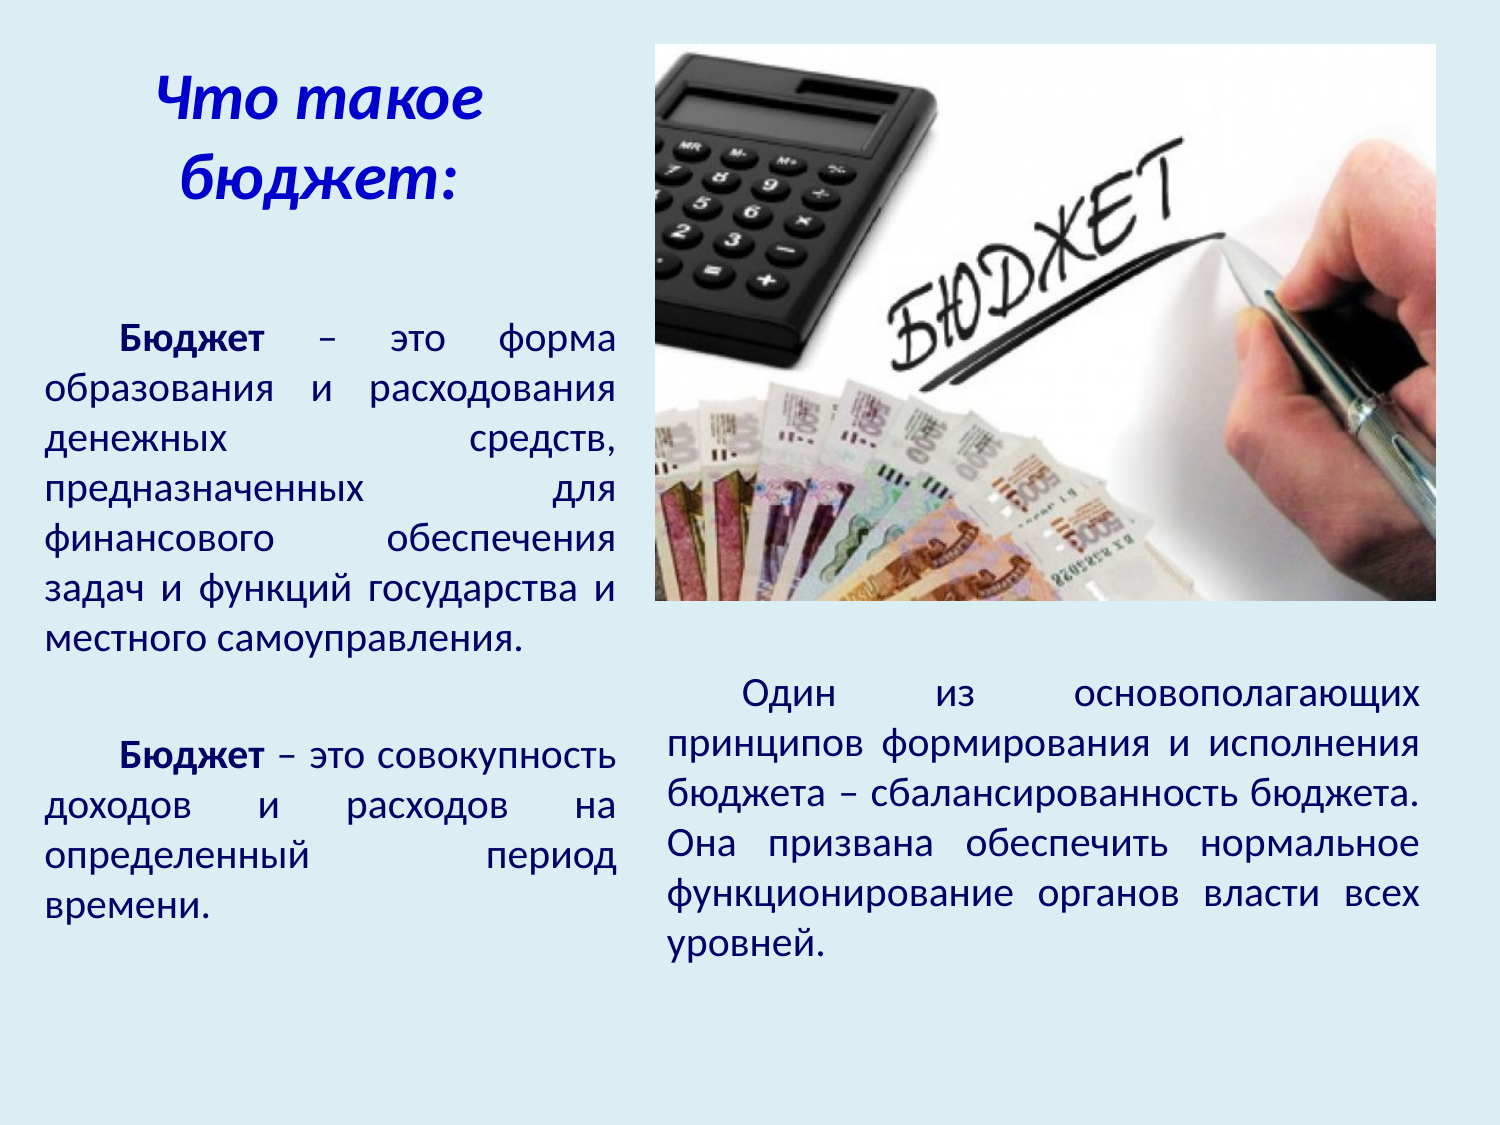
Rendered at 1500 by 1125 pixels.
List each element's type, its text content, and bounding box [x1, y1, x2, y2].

text_box Один из основополагающих принципов формирования и исполнения бюджета – сбалансированность бюджета. Она призвана обеспечить нормальное функционирование органов власти всех уровней. [652, 656, 1436, 1017]
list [655, 43, 1436, 602]
list Бюджет – это форма образования и расходования денежных средств, предназначенных для финансового обеспечения задач и функций государства и местного самоуправления. Бюджет – это совокупность доходов и расходов на определенный период времени. [29, 243, 632, 1005]
title Что такое бюджет: [29, 44, 609, 220]
